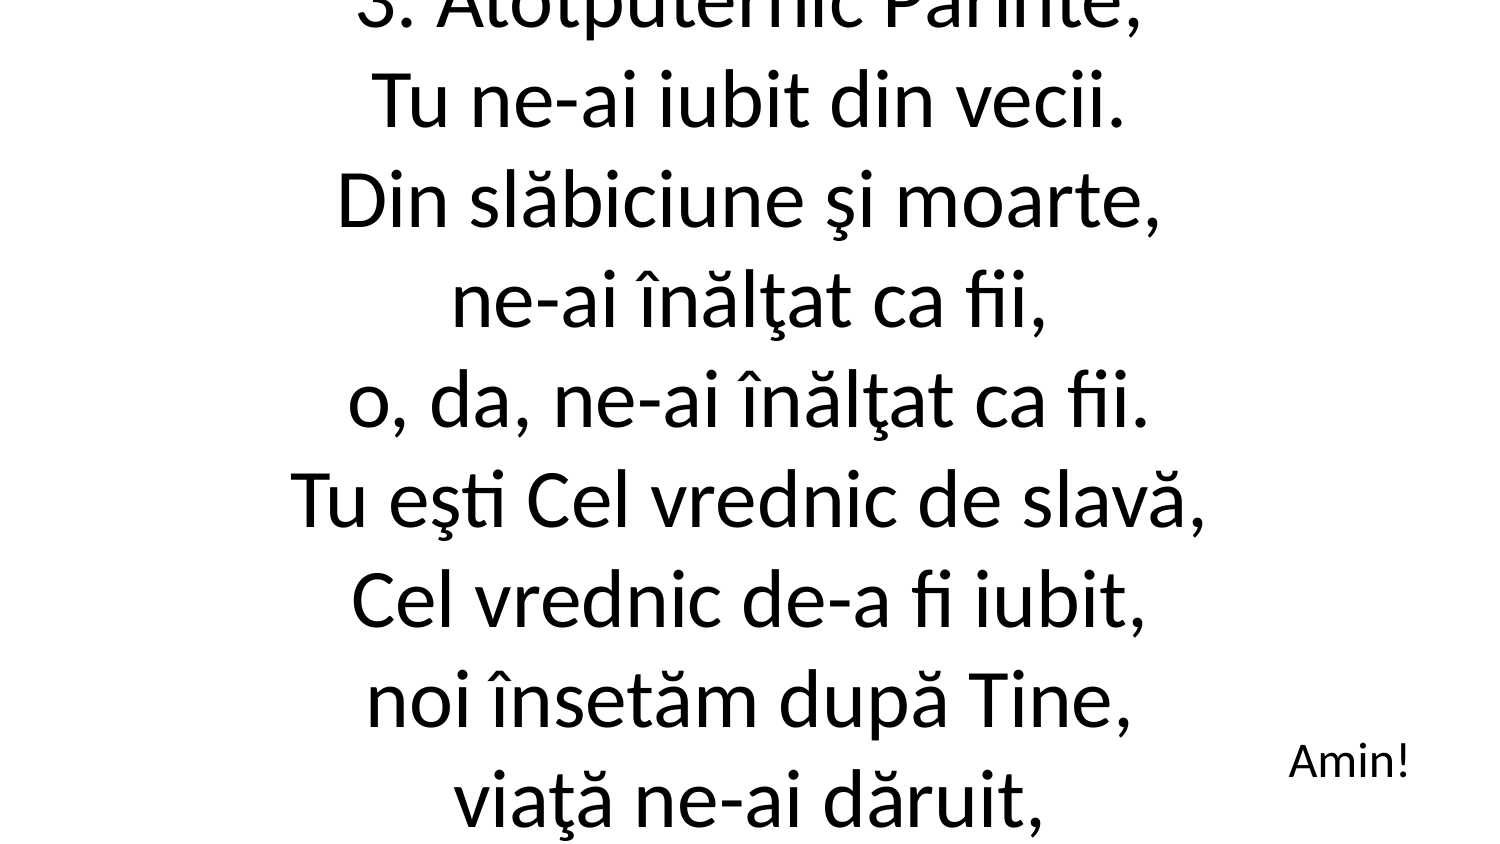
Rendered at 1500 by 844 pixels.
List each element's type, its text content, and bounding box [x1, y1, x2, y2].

text_box 3. Atotputernic Părinte, Tu ne-ai iubit din vecii. Din slăbiciune şi moarte, ne-ai înălţat ca fii, o, da, ne-ai înălţat ca fii. Tu eşti Cel vrednic de slavă, Cel vrednic de-a fi iubit, noi însetăm după Tine, viaţă ne-ai dăruit, o, da, viaţă ne-ai dăruit! [275, 0, 1225, 844]
text_box Amin! [1273, 674, 1427, 795]
